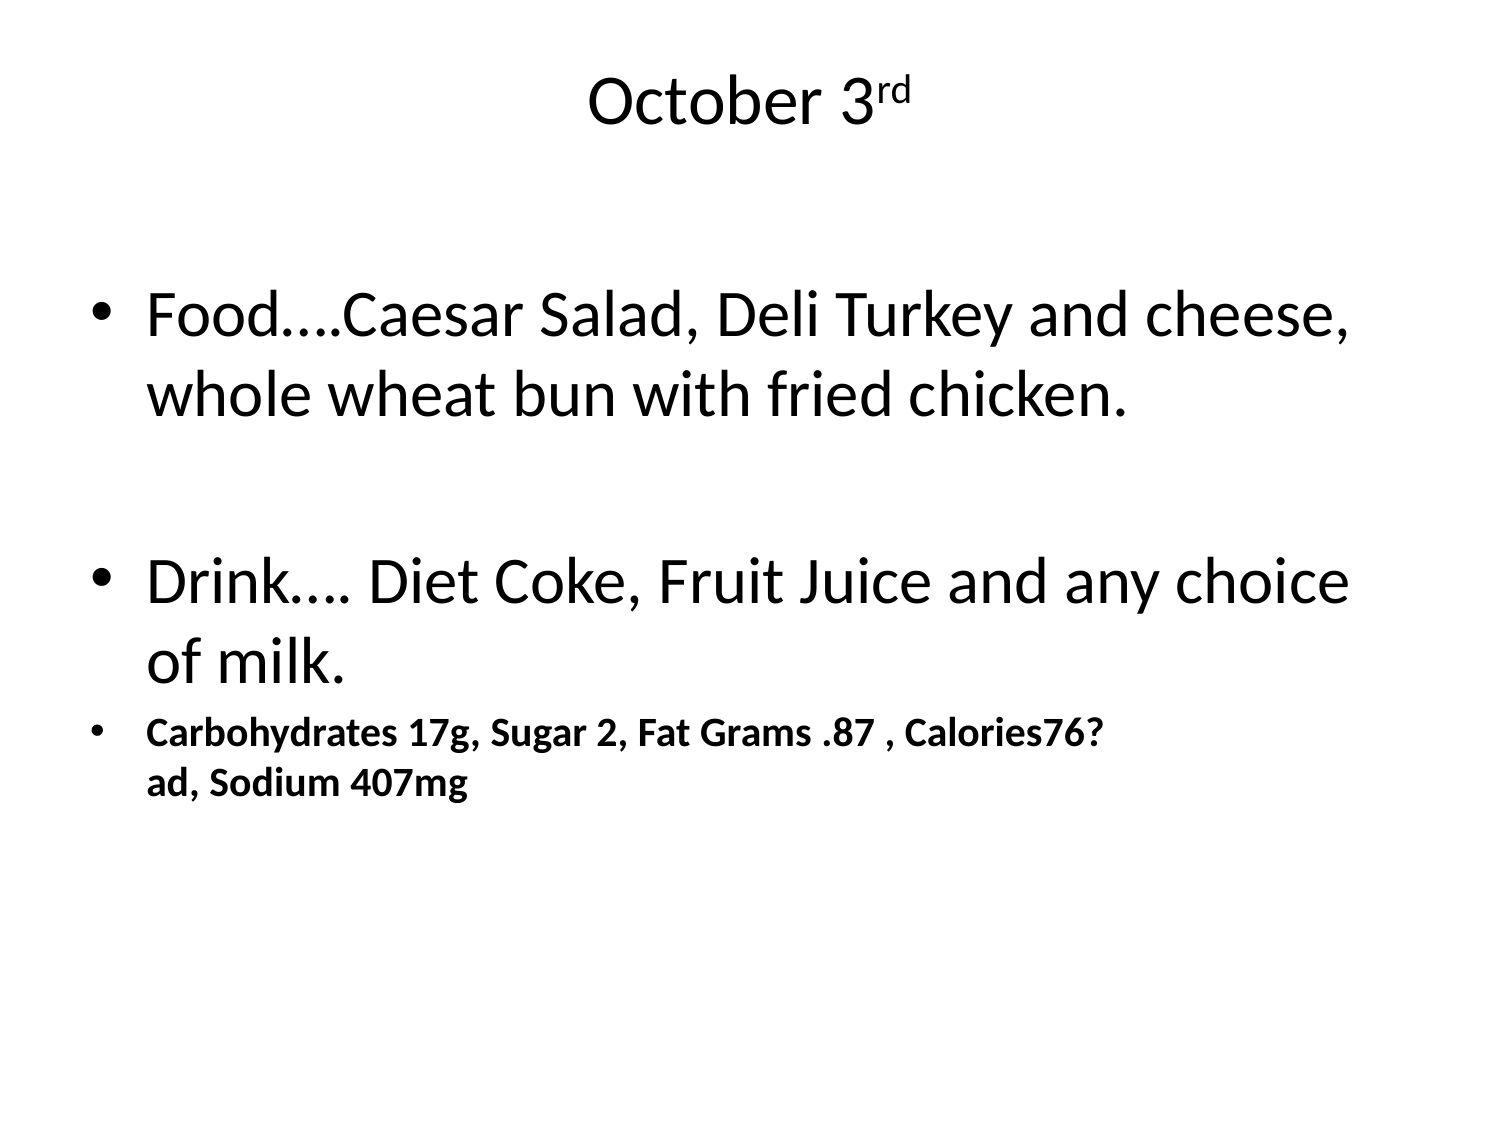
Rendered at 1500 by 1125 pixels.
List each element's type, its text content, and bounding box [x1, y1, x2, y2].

title October 3rd [75, 45, 1425, 233]
list Food….Caesar Salad, Deli Turkey and cheese, whole wheat bun with fried chicken. Drink…. Diet Coke, Fruit Juice and any choice of milk. Carbohydrates 17g, Sugar 2, Fat Grams .87 , Calories76? ad, Sodium 407mg [75, 262, 1425, 1005]
